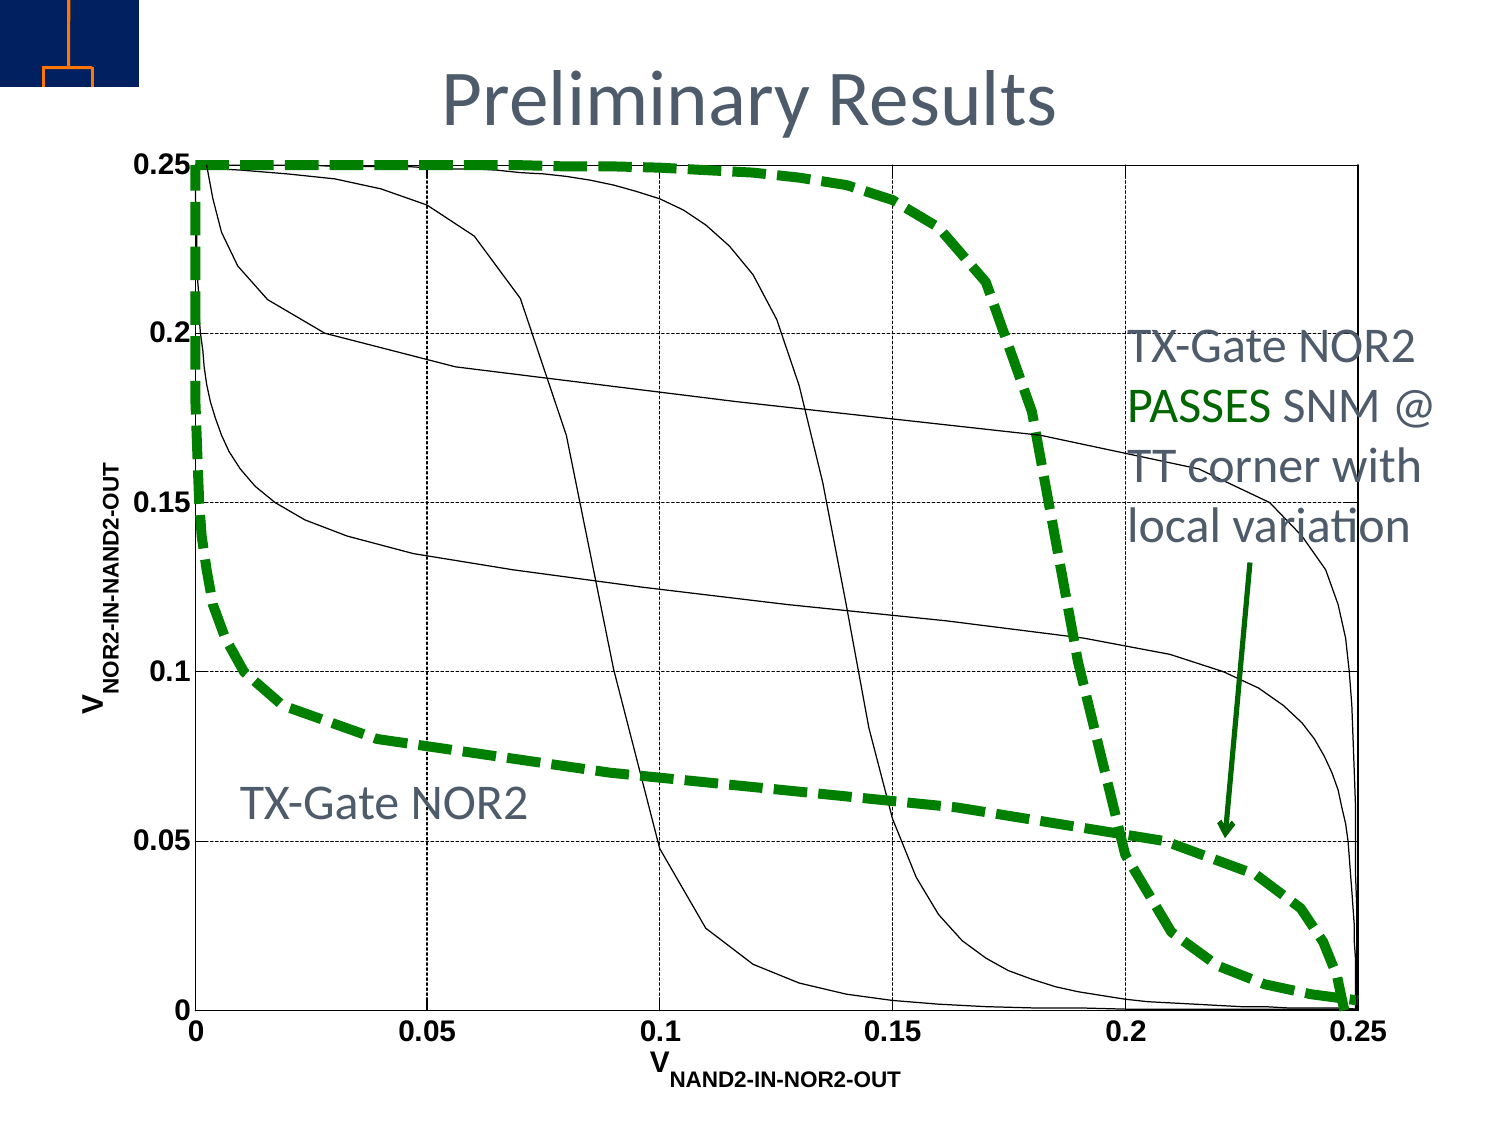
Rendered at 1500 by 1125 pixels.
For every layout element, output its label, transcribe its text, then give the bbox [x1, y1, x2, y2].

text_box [1224, 562, 1251, 839]
text_box Preliminary Results [0, 38, 1500, 86]
picture [0, 86, 1500, 1125]
